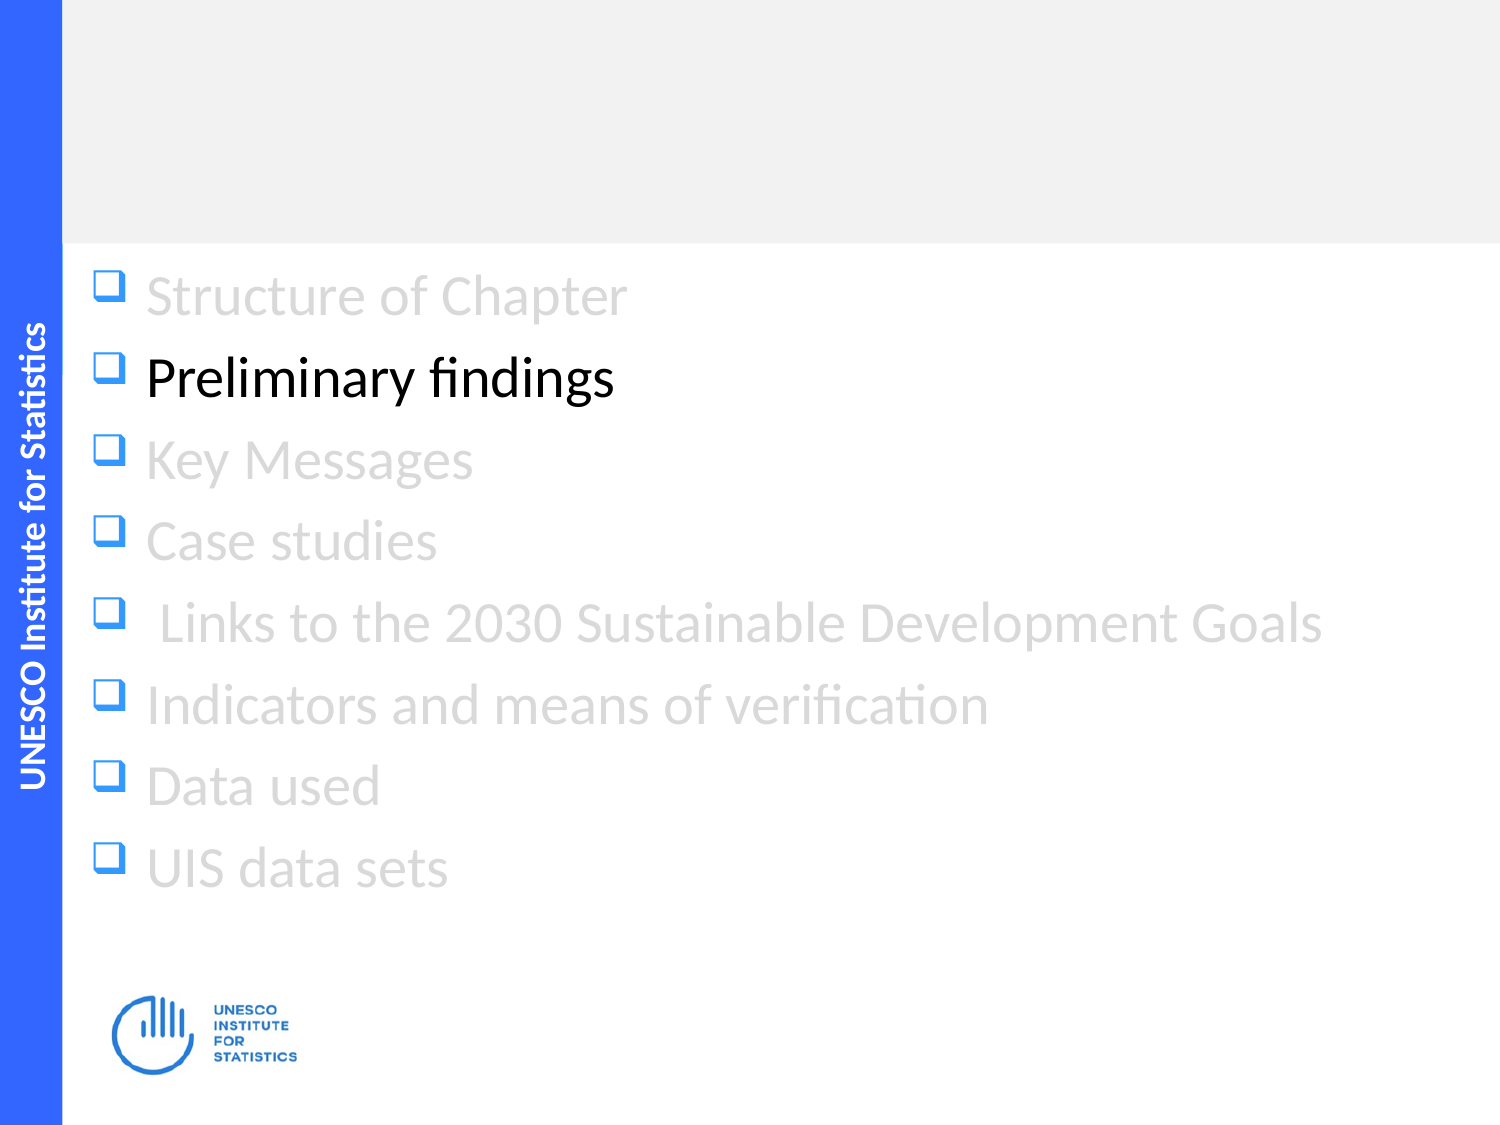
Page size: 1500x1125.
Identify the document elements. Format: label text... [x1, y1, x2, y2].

picture [70, 964, 338, 1106]
list Structure of Chapter Preliminary findings Key Messages Case studies Links to the 2030 Sustainable Development Goals Indicators and means of verification Data used UIS data sets [75, 249, 1425, 994]
